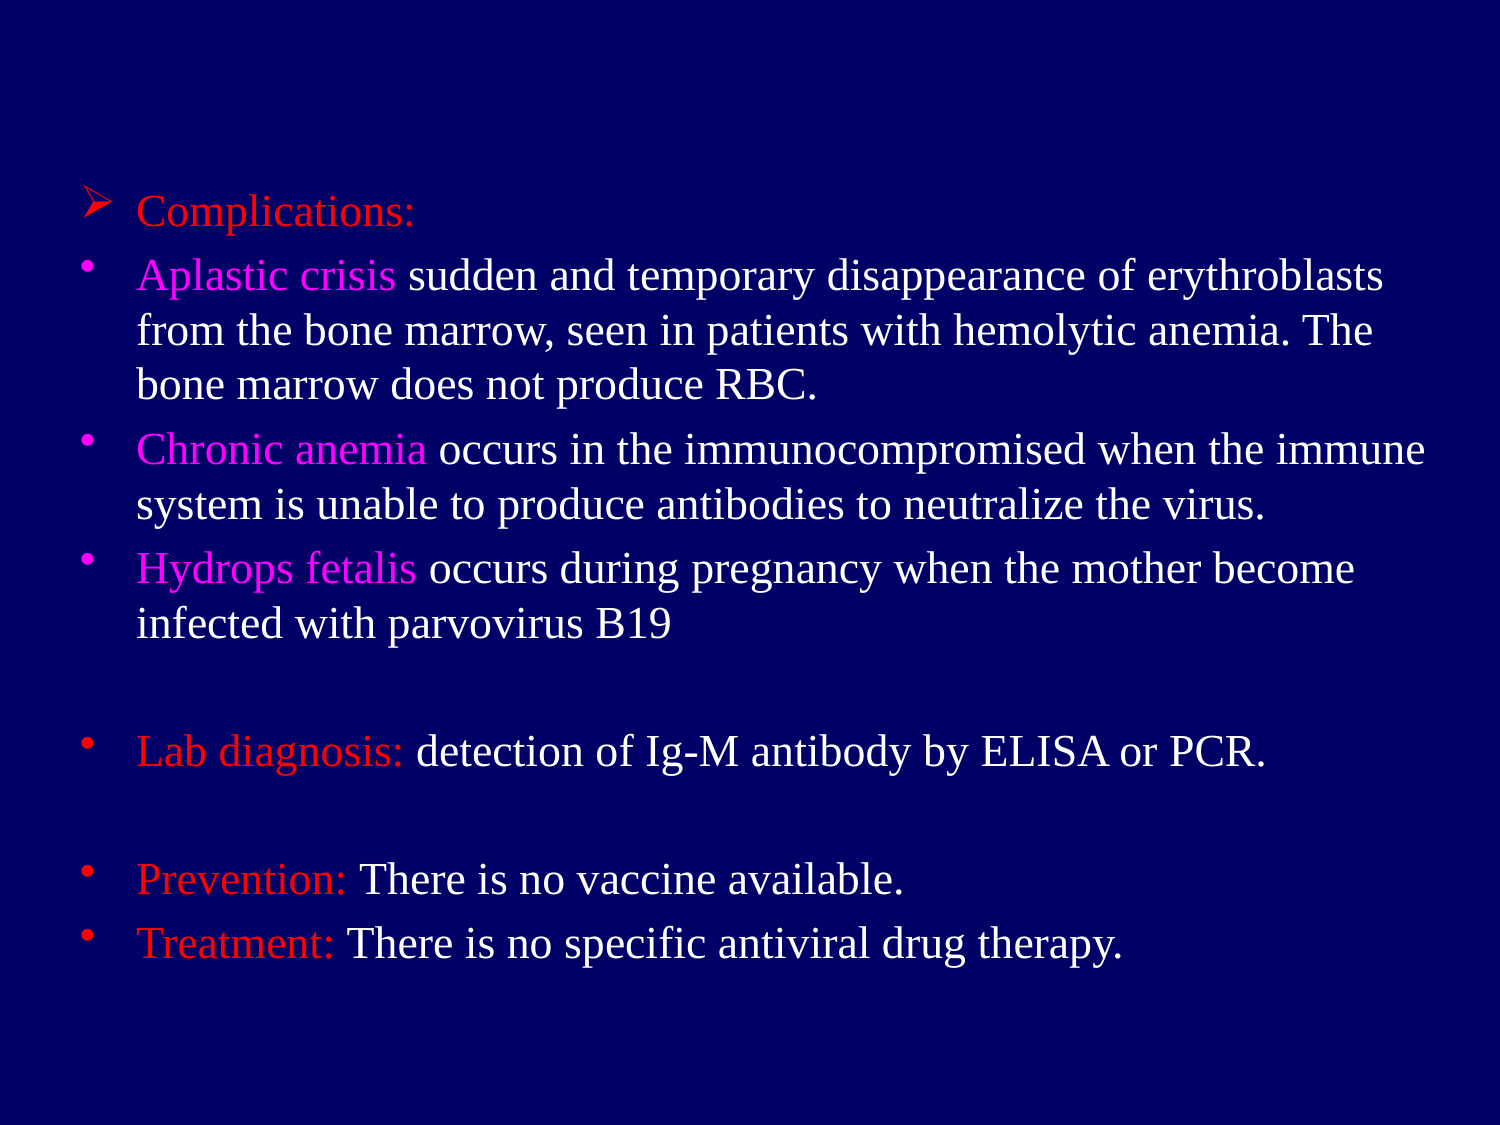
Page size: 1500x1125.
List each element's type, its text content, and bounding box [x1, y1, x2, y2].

list Complications: Aplastic crisis sudden and temporary disappearance of erythroblasts from the bone marrow, seen in patients with hemolytic anemia. The bone marrow does not produce RBC. Chronic anemia occurs in the immunocompromised when the immune system is unable to produce antibodies to neutralize the virus. Hydrops fetalis occurs during pregnancy when the mother become infected with parvovirus B19 Lab diagnosis: detection of Ig-M antibody by ELISA or PCR. Prevention: There is no vaccine available. Treatment: There is no specific antiviral drug therapy. [64, 172, 1461, 1012]
